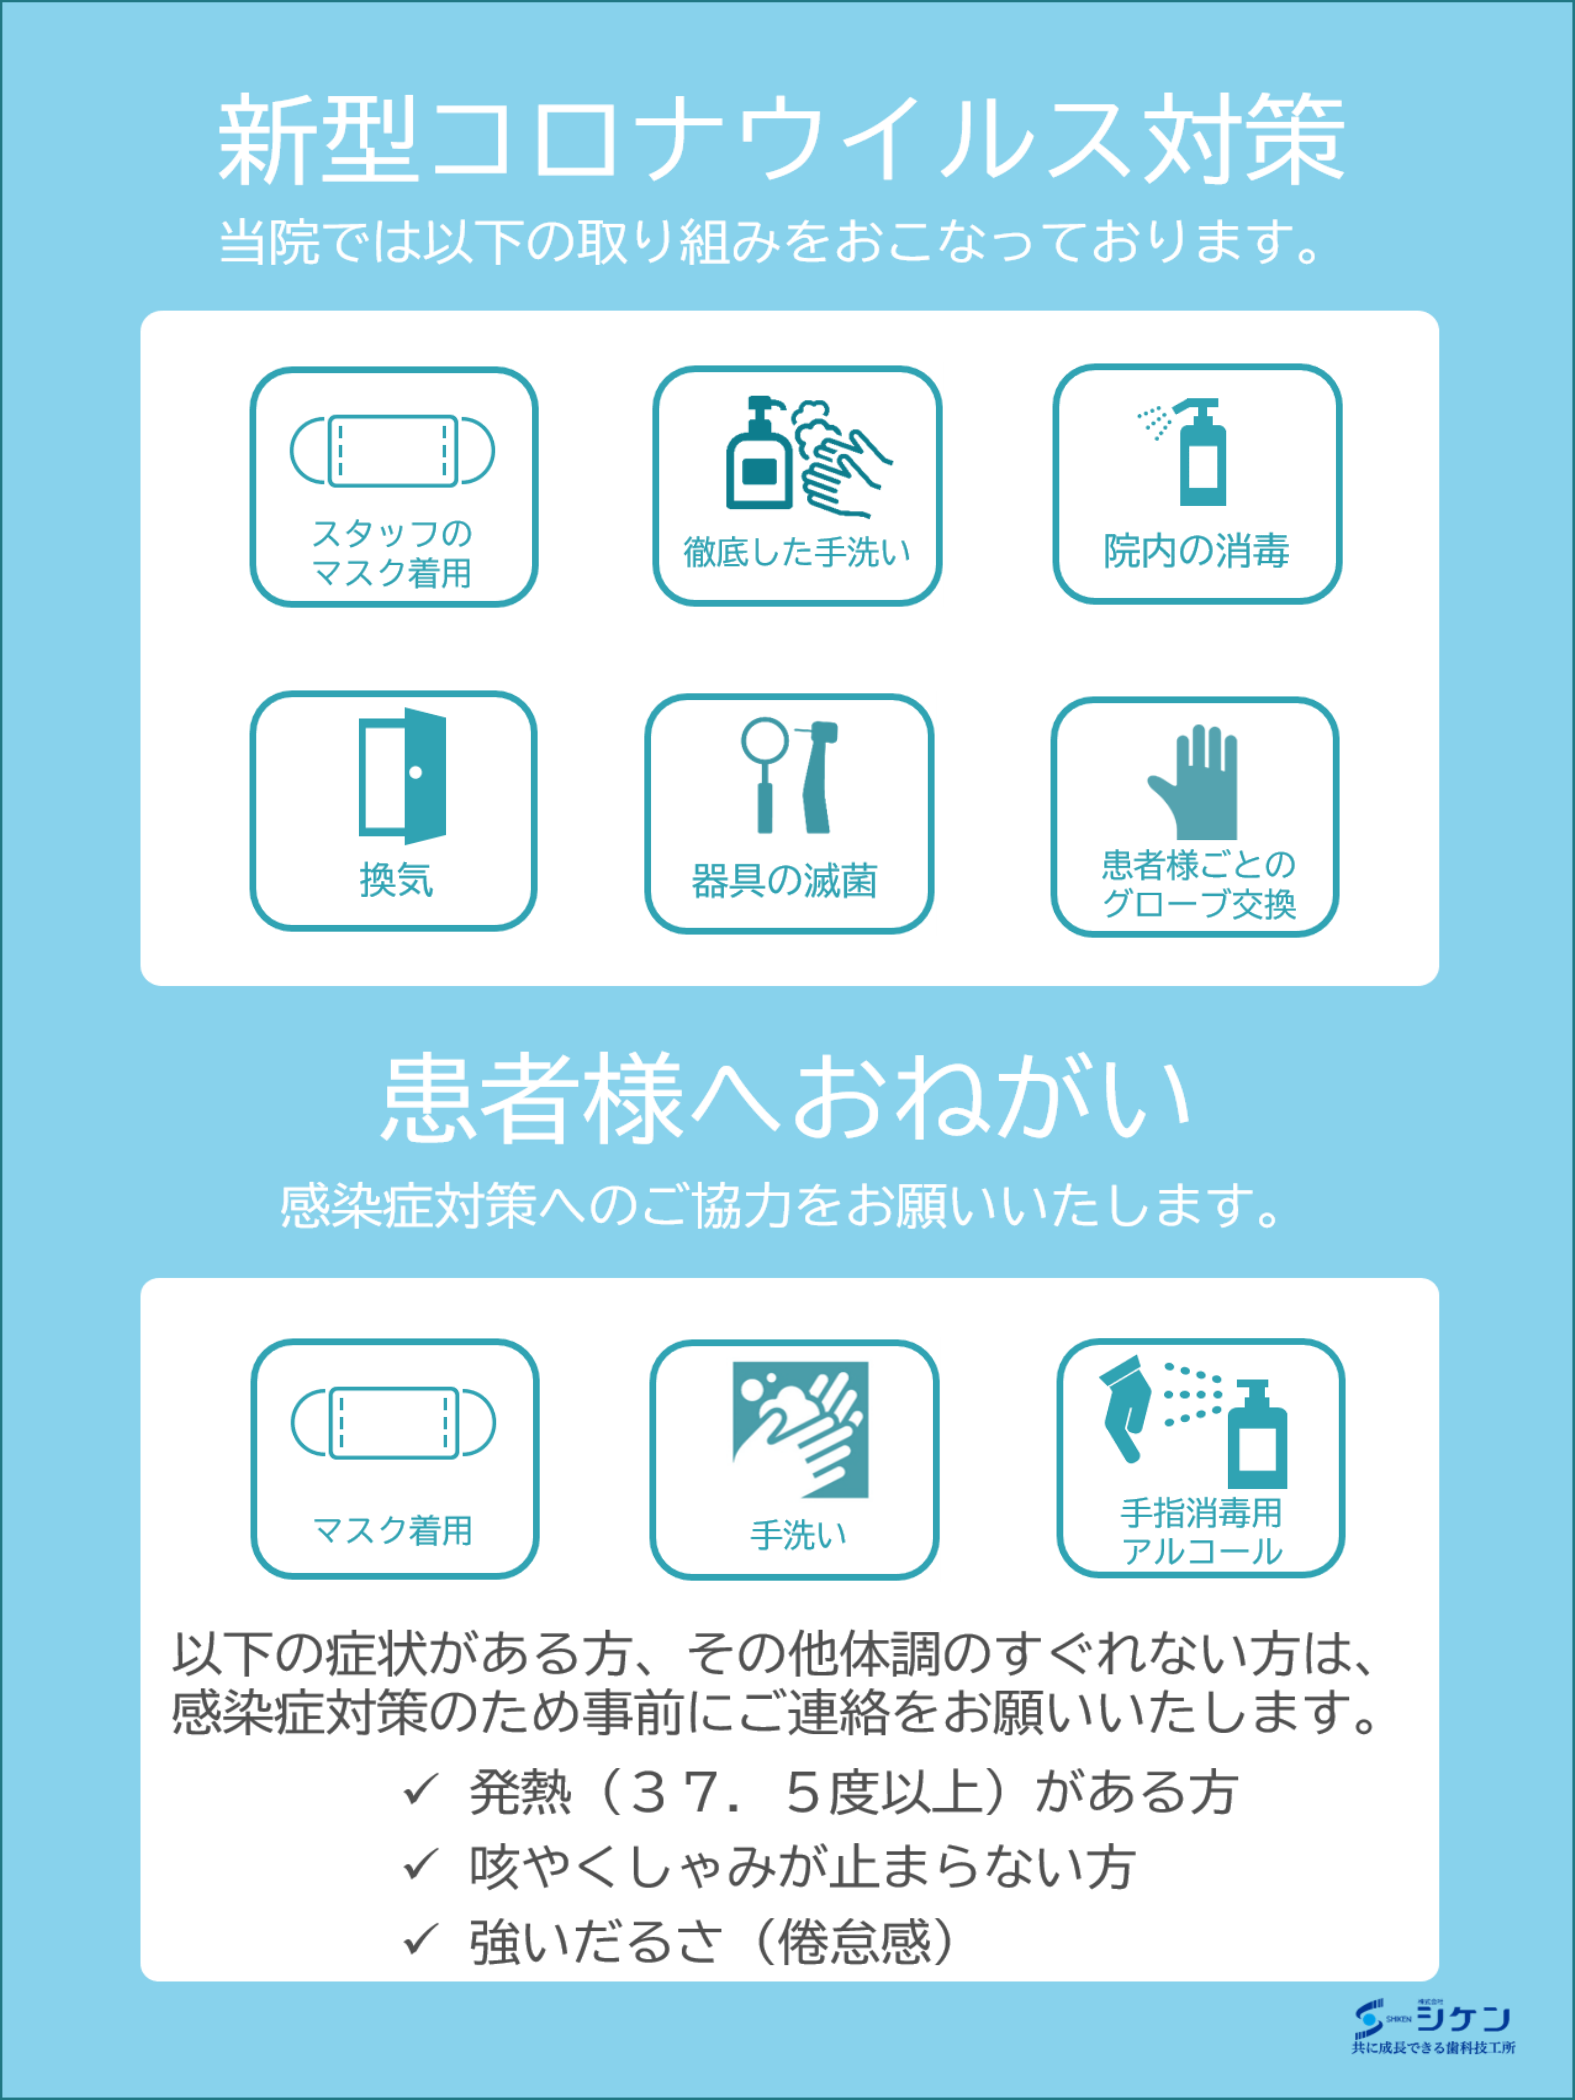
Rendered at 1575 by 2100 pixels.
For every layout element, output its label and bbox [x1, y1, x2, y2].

picture [0, 0, 1575, 2100]
text_box [167, 318, 1408, 1023]
text_box [167, 1297, 1408, 2002]
